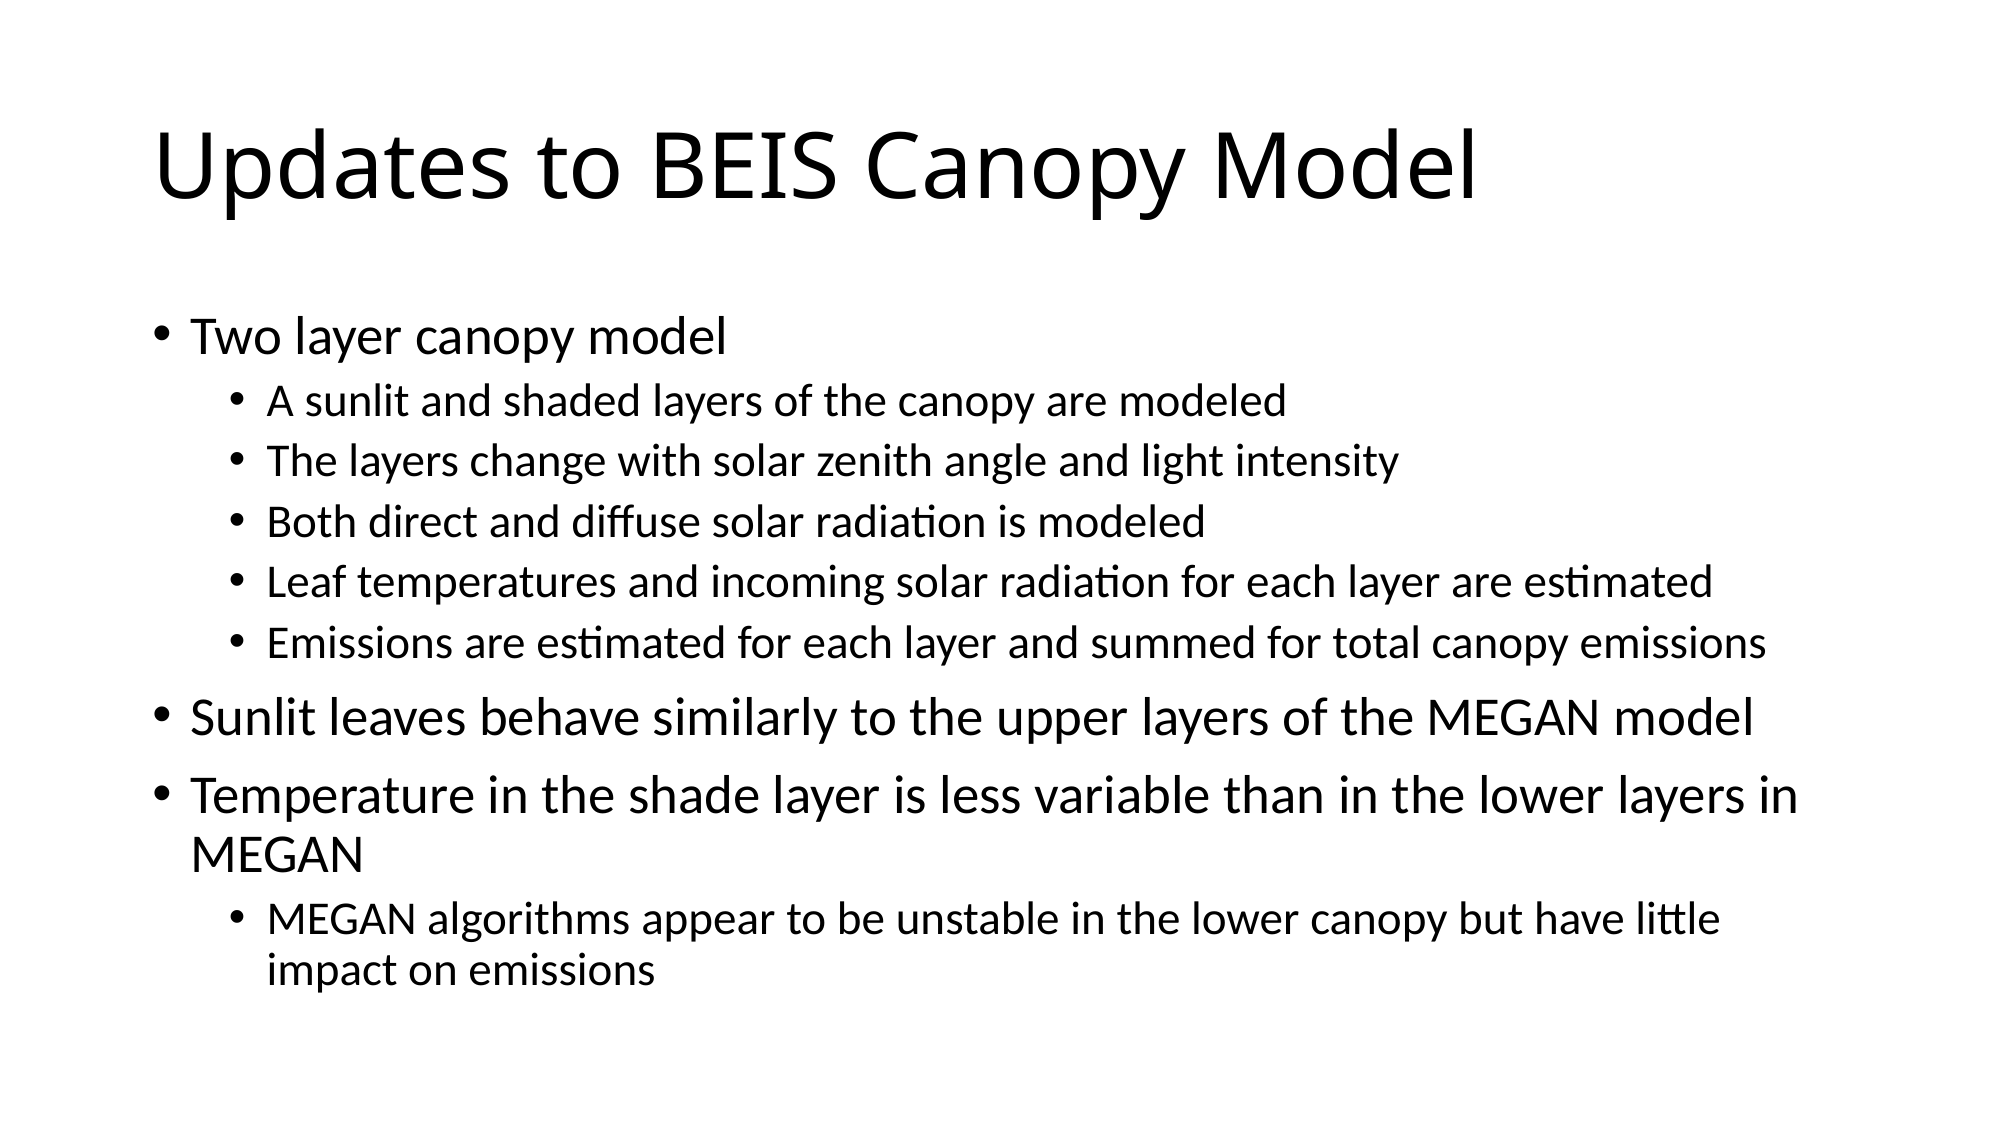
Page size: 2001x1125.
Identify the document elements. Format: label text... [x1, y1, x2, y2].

list Two layer canopy model A sunlit and shaded layers of the canopy are modeled The layers change with solar zenith angle and light intensity Both direct and diffuse solar radiation is modeled Leaf temperatures and incoming solar radiation for each layer are estimated Emissions are estimated for each layer and summed for total canopy emissions Sunlit leaves behave similarly to the upper layers of the MEGAN model Temperature in the shade layer is less variable than in the lower layers in MEGAN MEGAN algorithms appear to be unstable in the lower canopy but have little impact on emissions [137, 299, 1863, 1014]
title Updates to BEIS Canopy Model [137, 59, 1863, 278]
